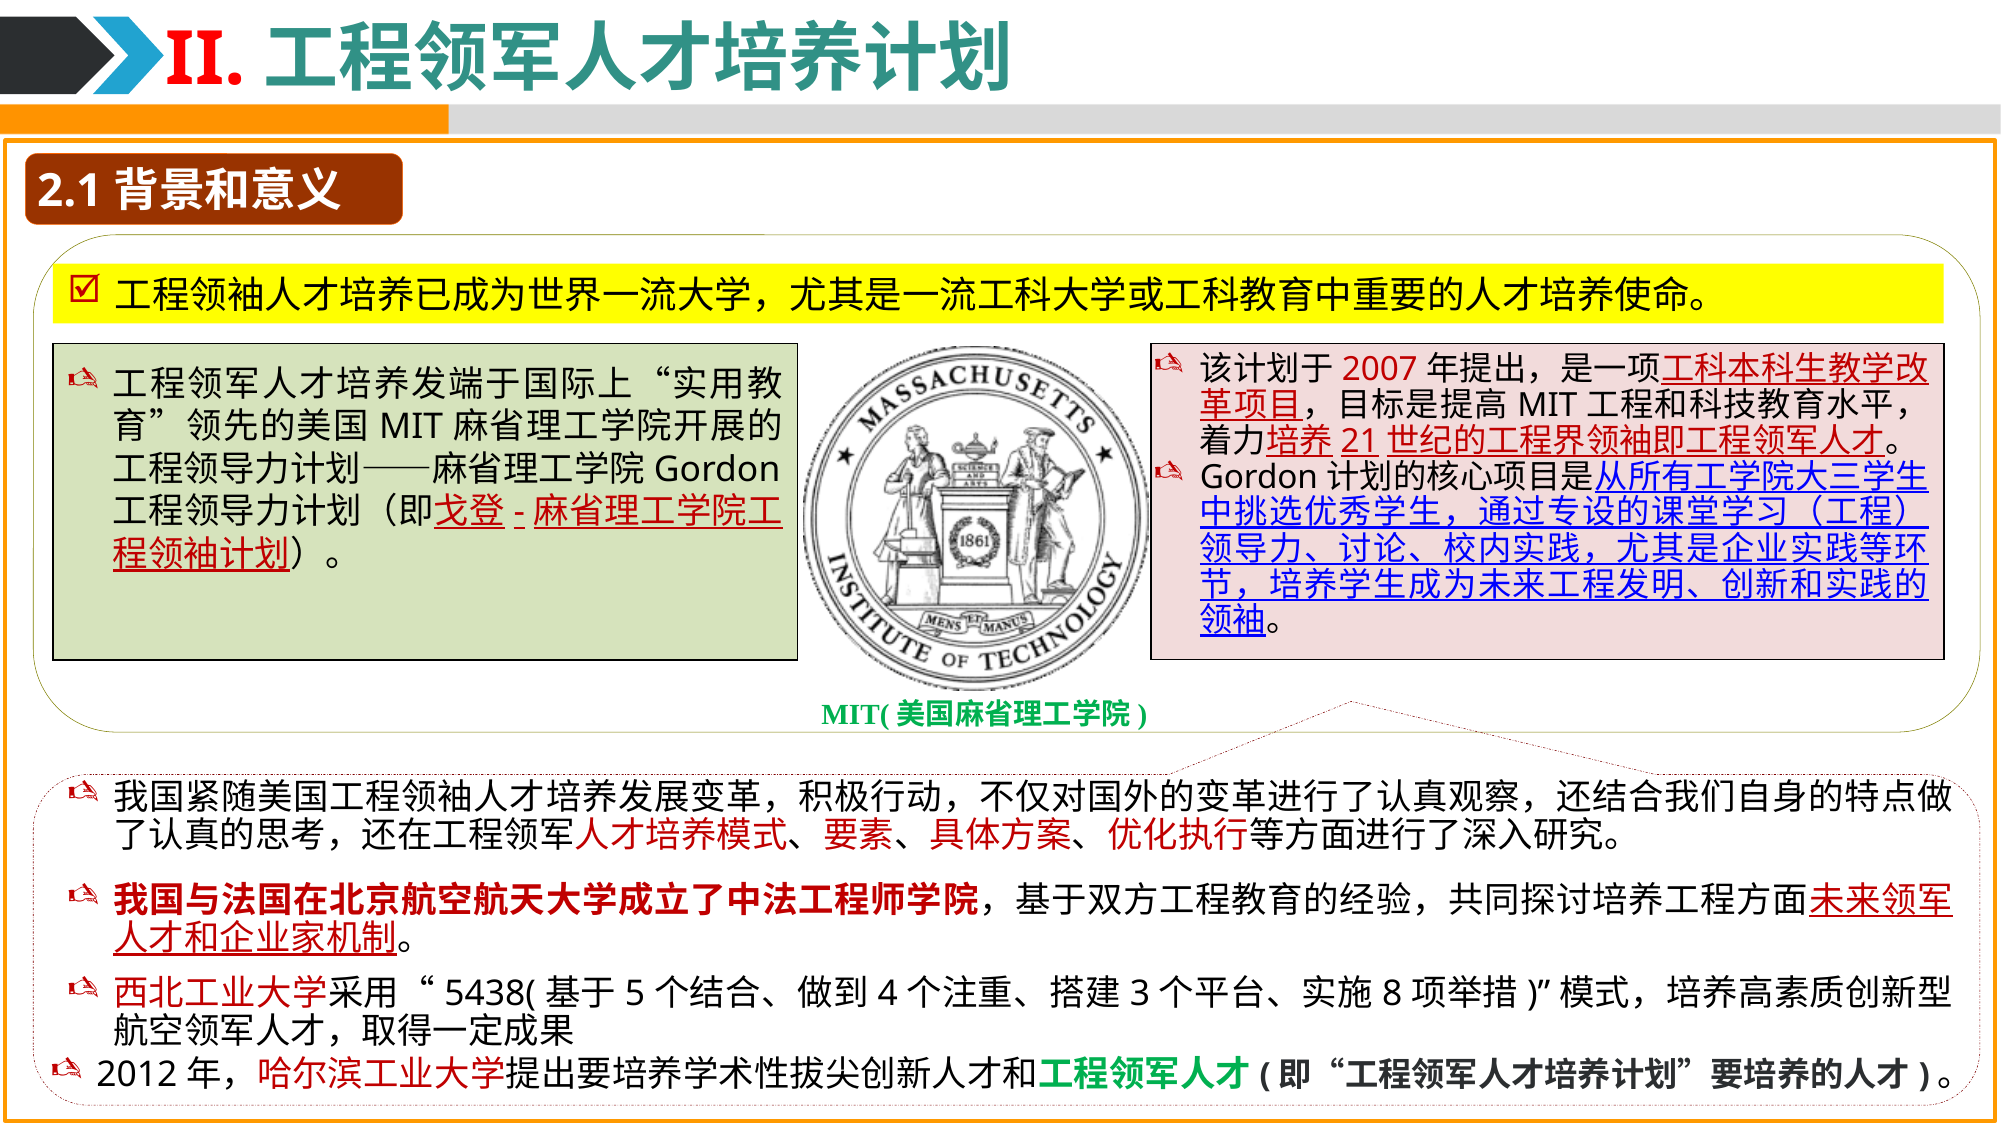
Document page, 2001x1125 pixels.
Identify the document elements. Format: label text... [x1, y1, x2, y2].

text_box 我国与法国在北京航空航天大学成立了中法工程师学院，基于双方工程教育的经验，共同探讨培养工程方面未来领军人才和企业家机制。 [51, 873, 1968, 965]
text_box 工程领袖人才培养已成为世界一流大学，尤其是一流工科大学或工科教育中重要的人才培养使命。 [52, 263, 1944, 324]
text_box [67, 1101, 1946, 1106]
text_box [0, 16, 115, 95]
text_box [33, 789, 1980, 1059]
text_box [33, 234, 1981, 733]
text_box 我国紧随美国工程领袖人才培养发展变革，积极行动，不仅对国外的变革进行了认真观察，还结合我们自身的特点做了认真的思考，还在工程领军人才培养模式、要素、具体方案、优化执行等方面进行了深入研究。 [51, 770, 1968, 862]
text_box 工程领军人才培养发端于国际上“实用教育”领先的美国MIT麻省理工学院开展的工程领导力计划——麻省理工学院Gordon工程领导力计划（即戈登-麻省理工学院工程领袖计划）。 [51, 353, 798, 581]
picture [0, 98, 2001, 141]
picture [803, 346, 1150, 691]
text_box II.工程领军人才培养计划 [151, 2, 1029, 108]
text_box 西北工业大学采用“5438(基于5个结合、做到4个注重、搭建3个平台、实施8项举措)”模式，培养高素质创新型航空领军人才，取得一定成果 [51, 966, 1968, 1043]
text_box [92, 16, 151, 95]
text_box 2012年，哈尔滨工业大学提出要培养学术性拔尖创新人才和工程领军人才(即“工程领军人才培养计划”要培养的人才)。 [34, 1043, 1989, 1101]
text_box 该计划于2007年提出，是一项工科本科生教学改革项目，目标是提高MIT工程和科技教育水平，着力培养21世纪的工程界领袖即工程领军人才。 Gordon计划的核心项目是从所有工学院大三学生中挑选优秀学生，通过专设的课堂学习（工程）领导力、讨论、校内实践，尤其是企业实践等环节，培养学生成为未来工程发明、创新和实践的领袖。 [1138, 343, 1944, 646]
text_box [34, 153, 403, 225]
text_box [1180, 701, 1637, 770]
text_box MIT(美国麻省理工学院) [806, 687, 1163, 738]
text_box 2.1背景和意义 [22, 153, 358, 224]
